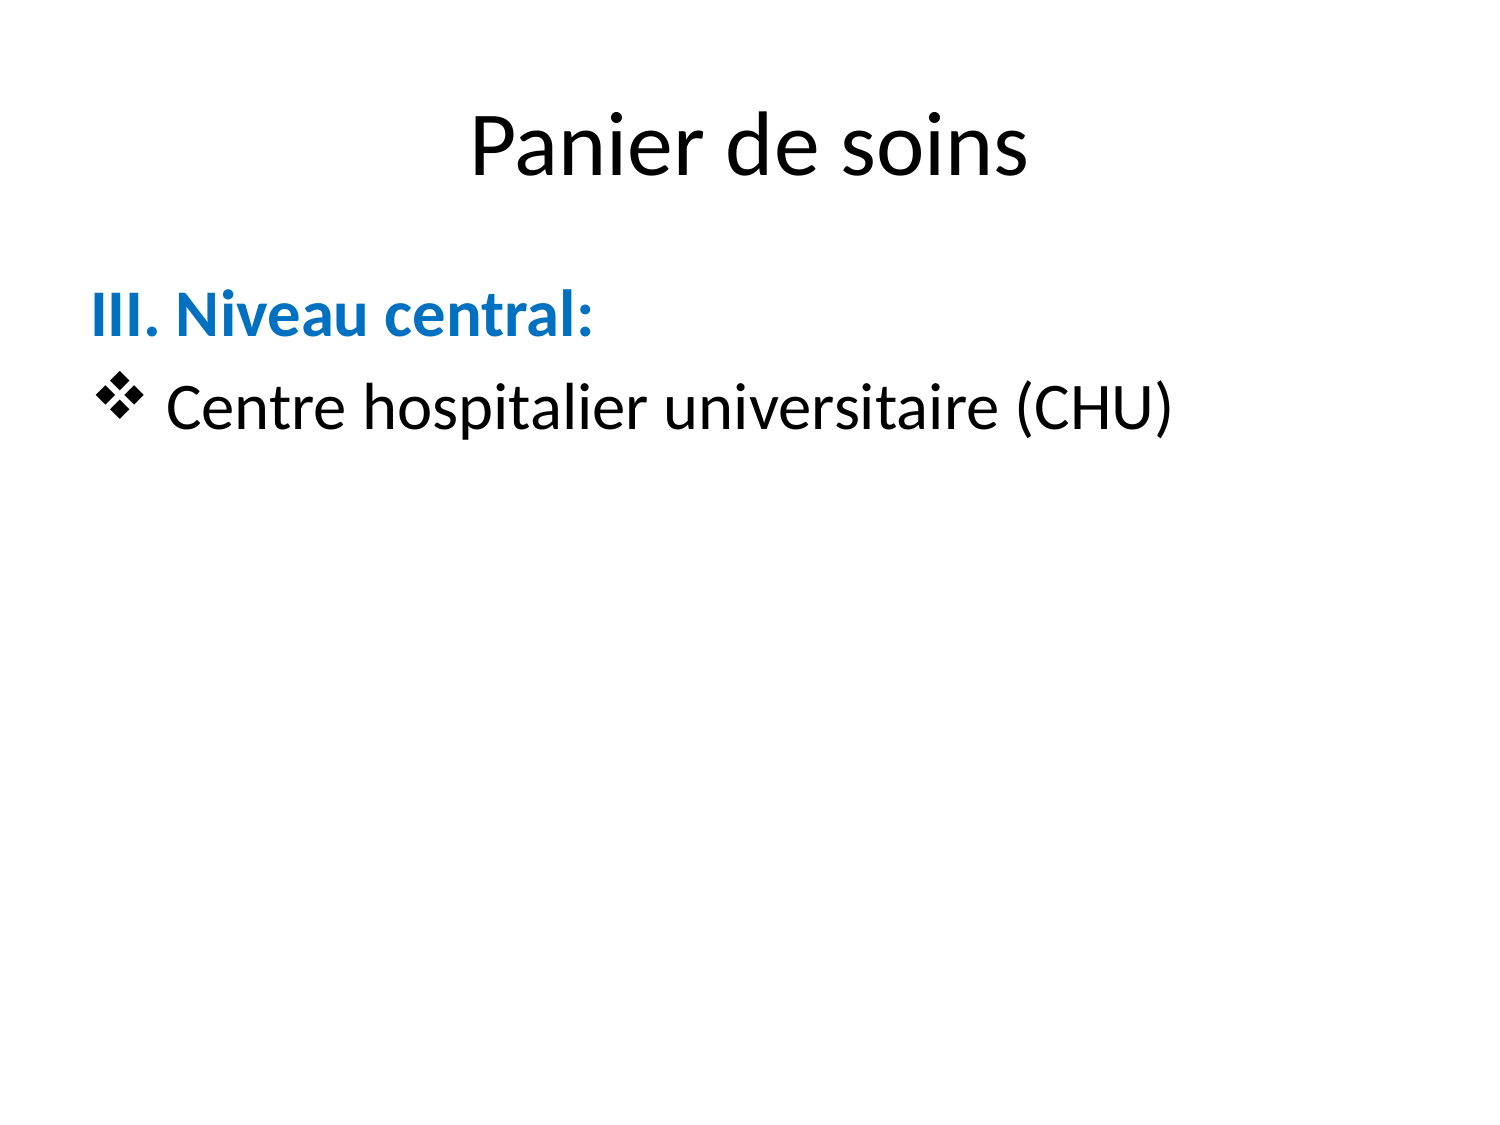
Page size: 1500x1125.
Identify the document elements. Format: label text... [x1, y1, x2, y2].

list III. Niveau central: Centre hospitalier universitaire (CHU) [75, 262, 1425, 1005]
title Panier de soins [75, 45, 1425, 233]
